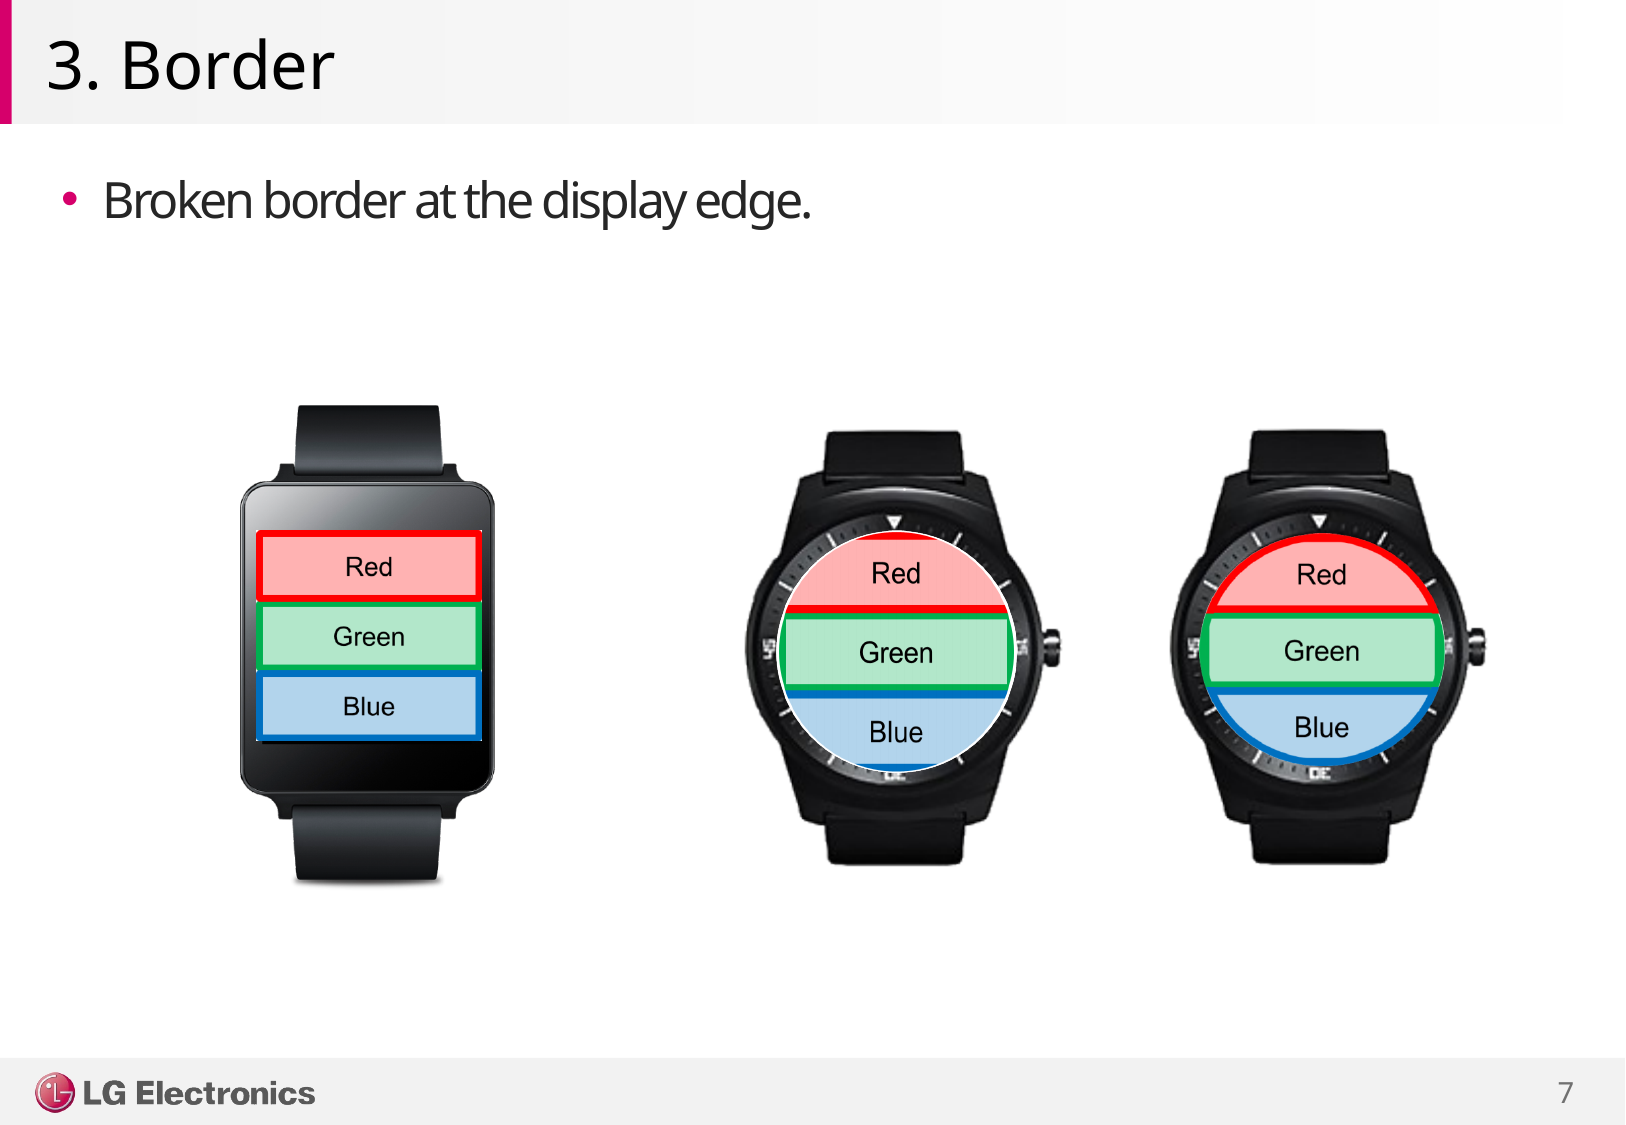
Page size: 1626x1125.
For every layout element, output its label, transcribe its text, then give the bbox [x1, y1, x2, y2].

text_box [1166, 425, 1494, 872]
title 3. Border [31, 11, 1593, 114]
list Broken border at the display edge. [31, 160, 1594, 1047]
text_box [233, 396, 513, 901]
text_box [741, 426, 1069, 873]
picture [32, 1071, 317, 1113]
